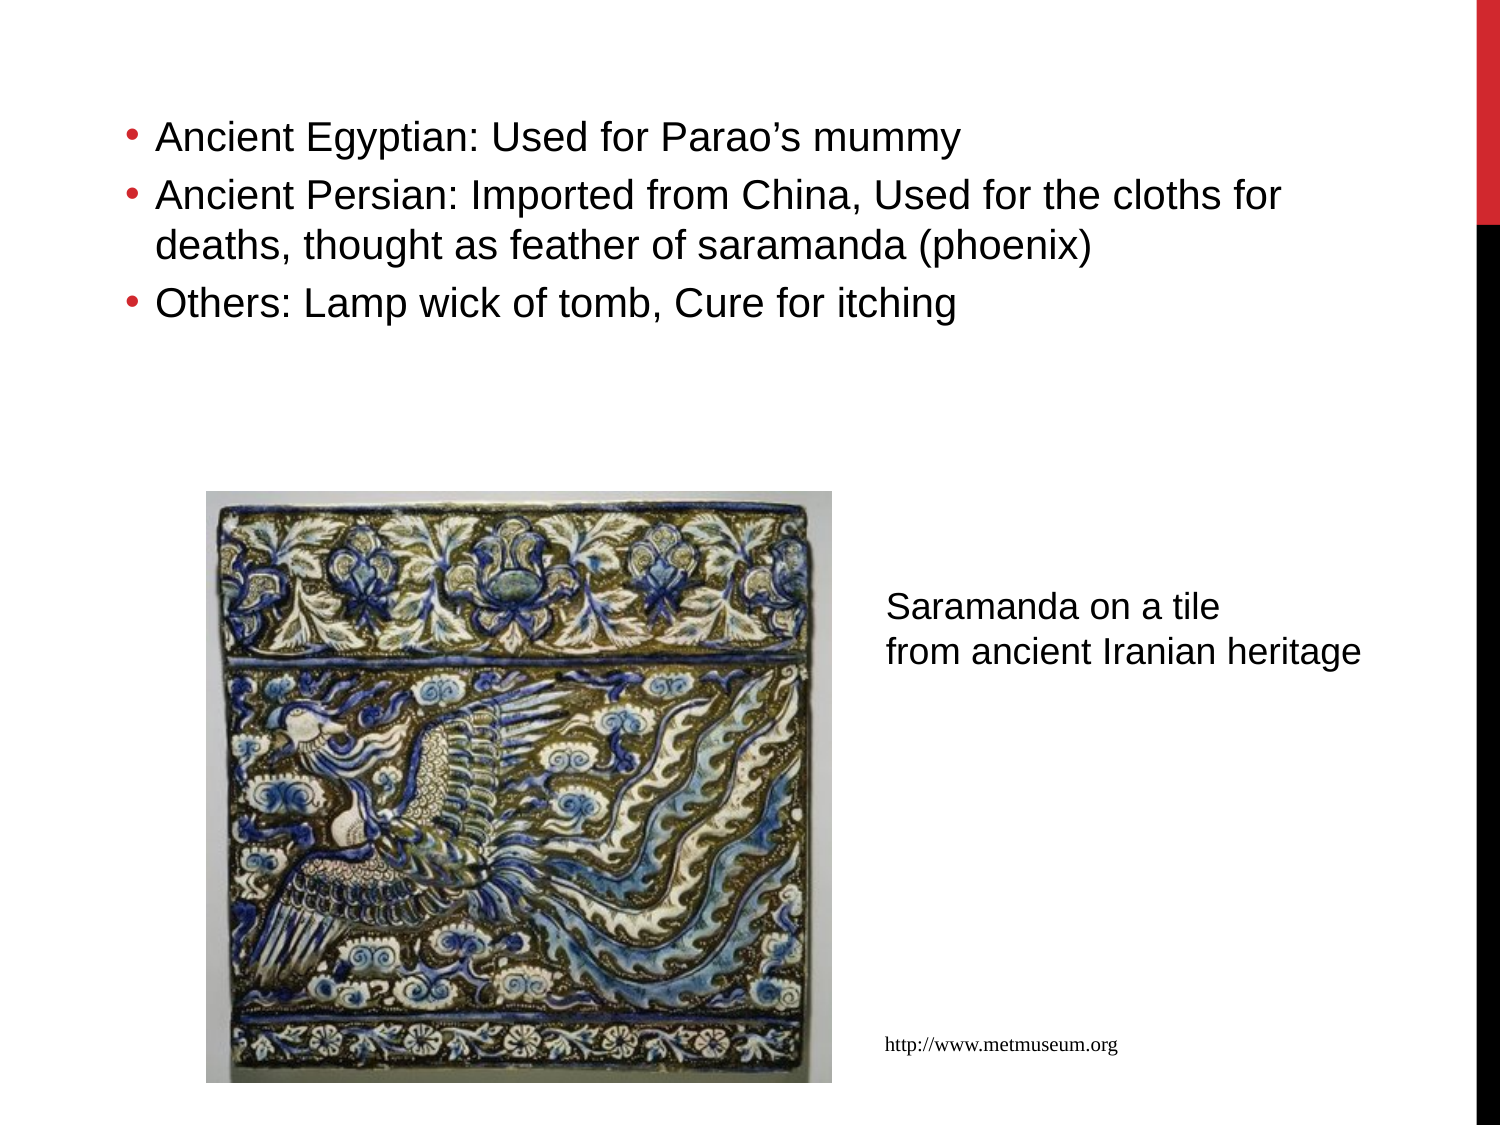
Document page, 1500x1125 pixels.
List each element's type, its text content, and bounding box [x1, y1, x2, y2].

text_box Saramanda on a tile from ancient Iranian heritage [871, 574, 1378, 679]
picture [206, 491, 833, 1083]
text_box http://www.metmuseum.org [870, 1023, 1134, 1063]
list Ancient Egyptian: Used for Parao’s mummy Ancient Persian: Imported from China, Used for the cloths for deaths, thought as feather of saramanda (phoenix) Others: Lamp wick of tomb, Cure for itching [64, 101, 1412, 575]
